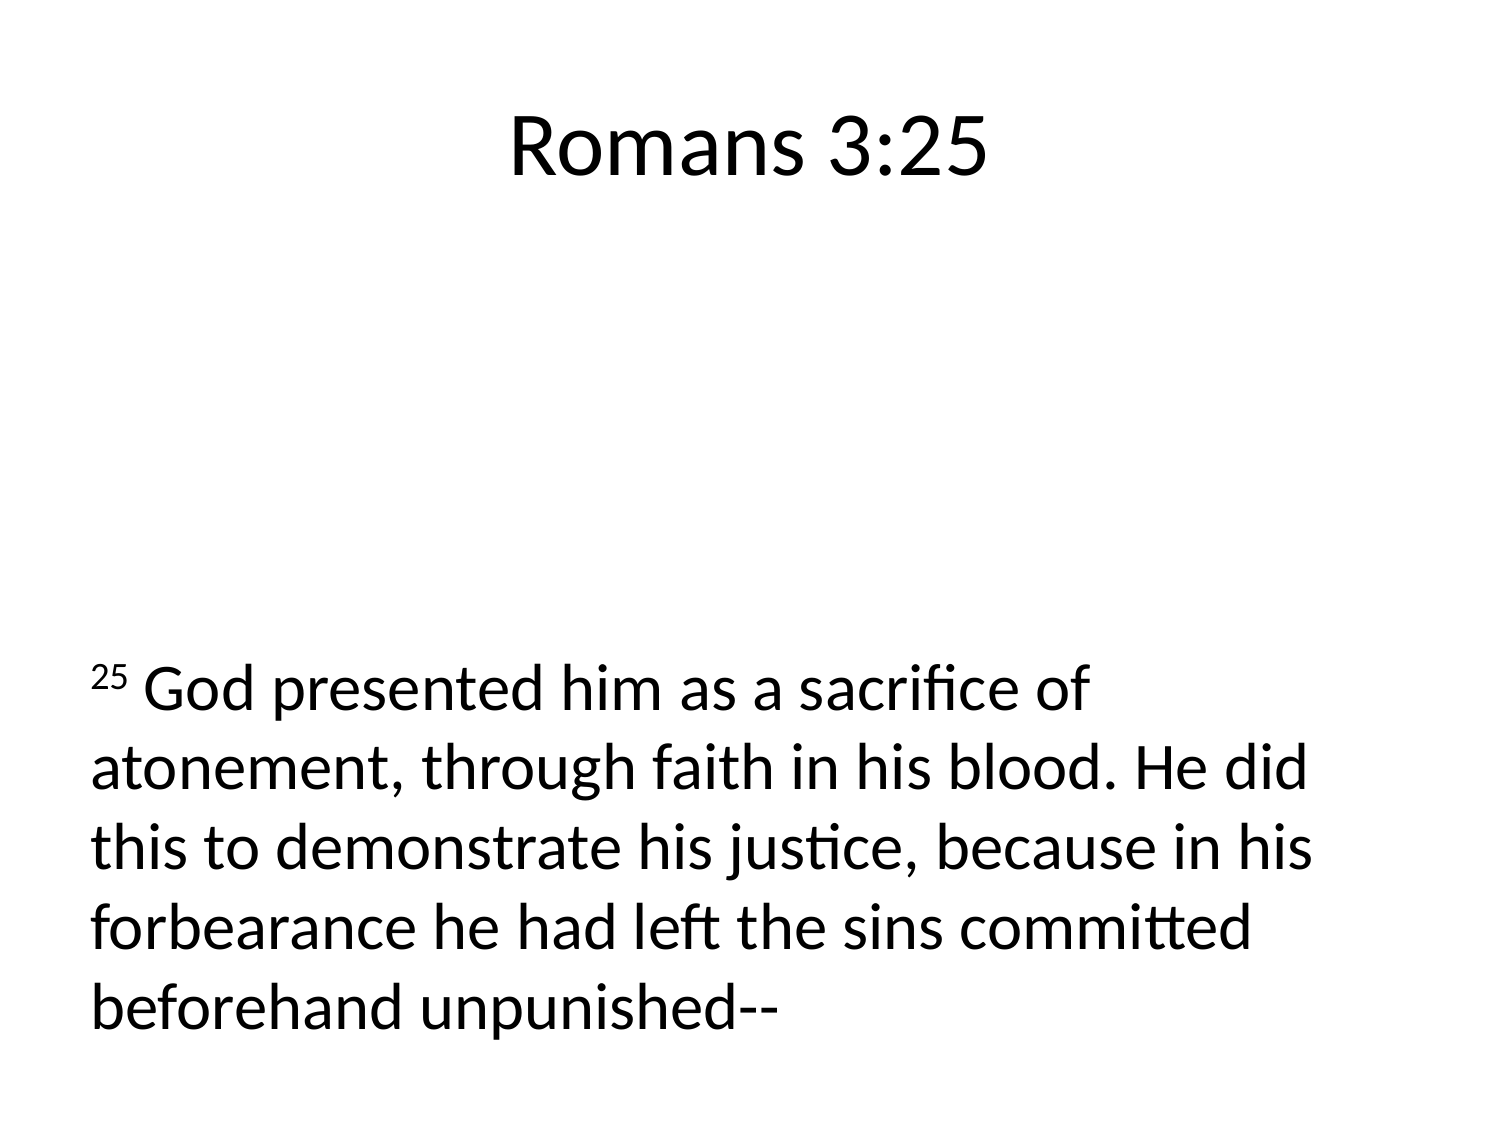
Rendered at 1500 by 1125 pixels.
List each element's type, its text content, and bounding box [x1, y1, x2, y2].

list 25 God presented him as a sacrifice of atonement, through faith in his blood. He did this to demonstrate his justice, because in his forbearance he had left the sins committed beforehand unpunished-- [75, 262, 1425, 1005]
title Romans 3:25 [75, 45, 1425, 233]
